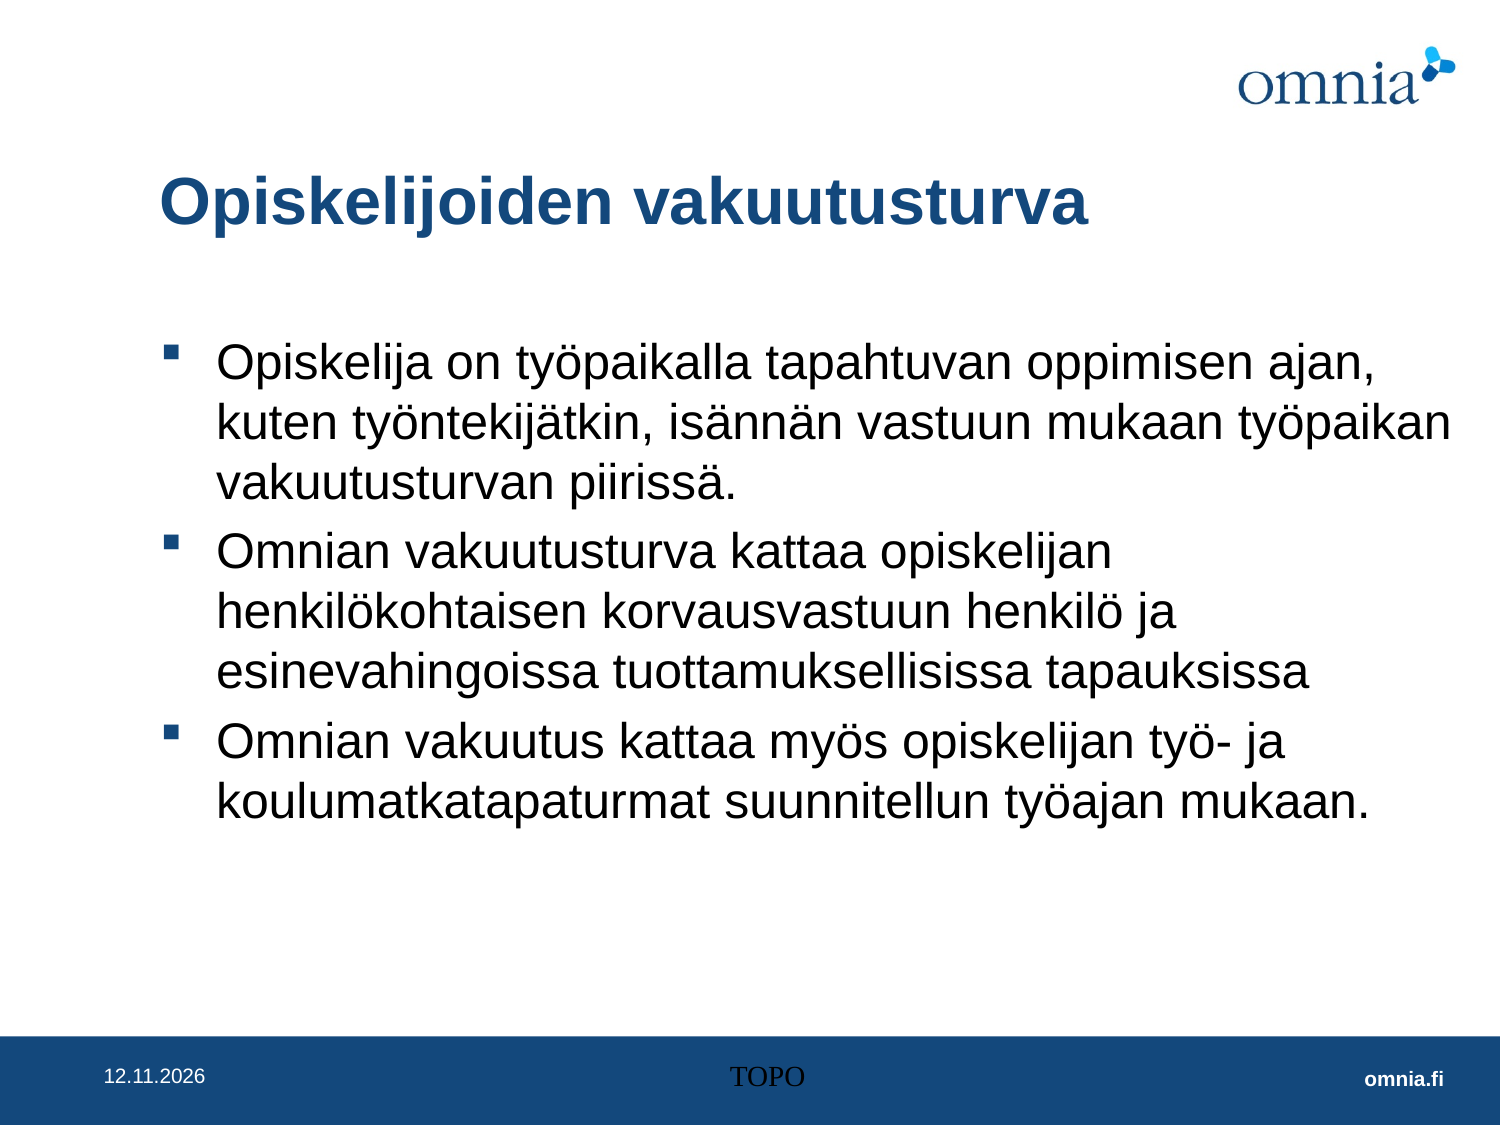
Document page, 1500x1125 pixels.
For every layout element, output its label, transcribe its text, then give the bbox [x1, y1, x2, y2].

picture [1222, 30, 1471, 104]
list Opiskelija on työpaikalla tapahtuvan oppimisen ajan, kuten työntekijätkin, isännän vastuun mukaan työpaikan vakuutusturvan piirissä. Omnian vakuutusturva kattaa opiskelijan henkilökohtaisen korvausvastuun henkilö ja esinevahingoissa tuottamuksellisissa tapauksissa Omnian vakuutus kattaa myös opiskelijan työ- ja koulumatkatapaturmat suunnitellun työajan mukaan. [144, 321, 1483, 976]
footer TOPO [531, 1045, 1004, 1105]
title Opiskelijoiden vakuutusturva [144, 104, 1483, 292]
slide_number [88, 1045, 384, 1105]
